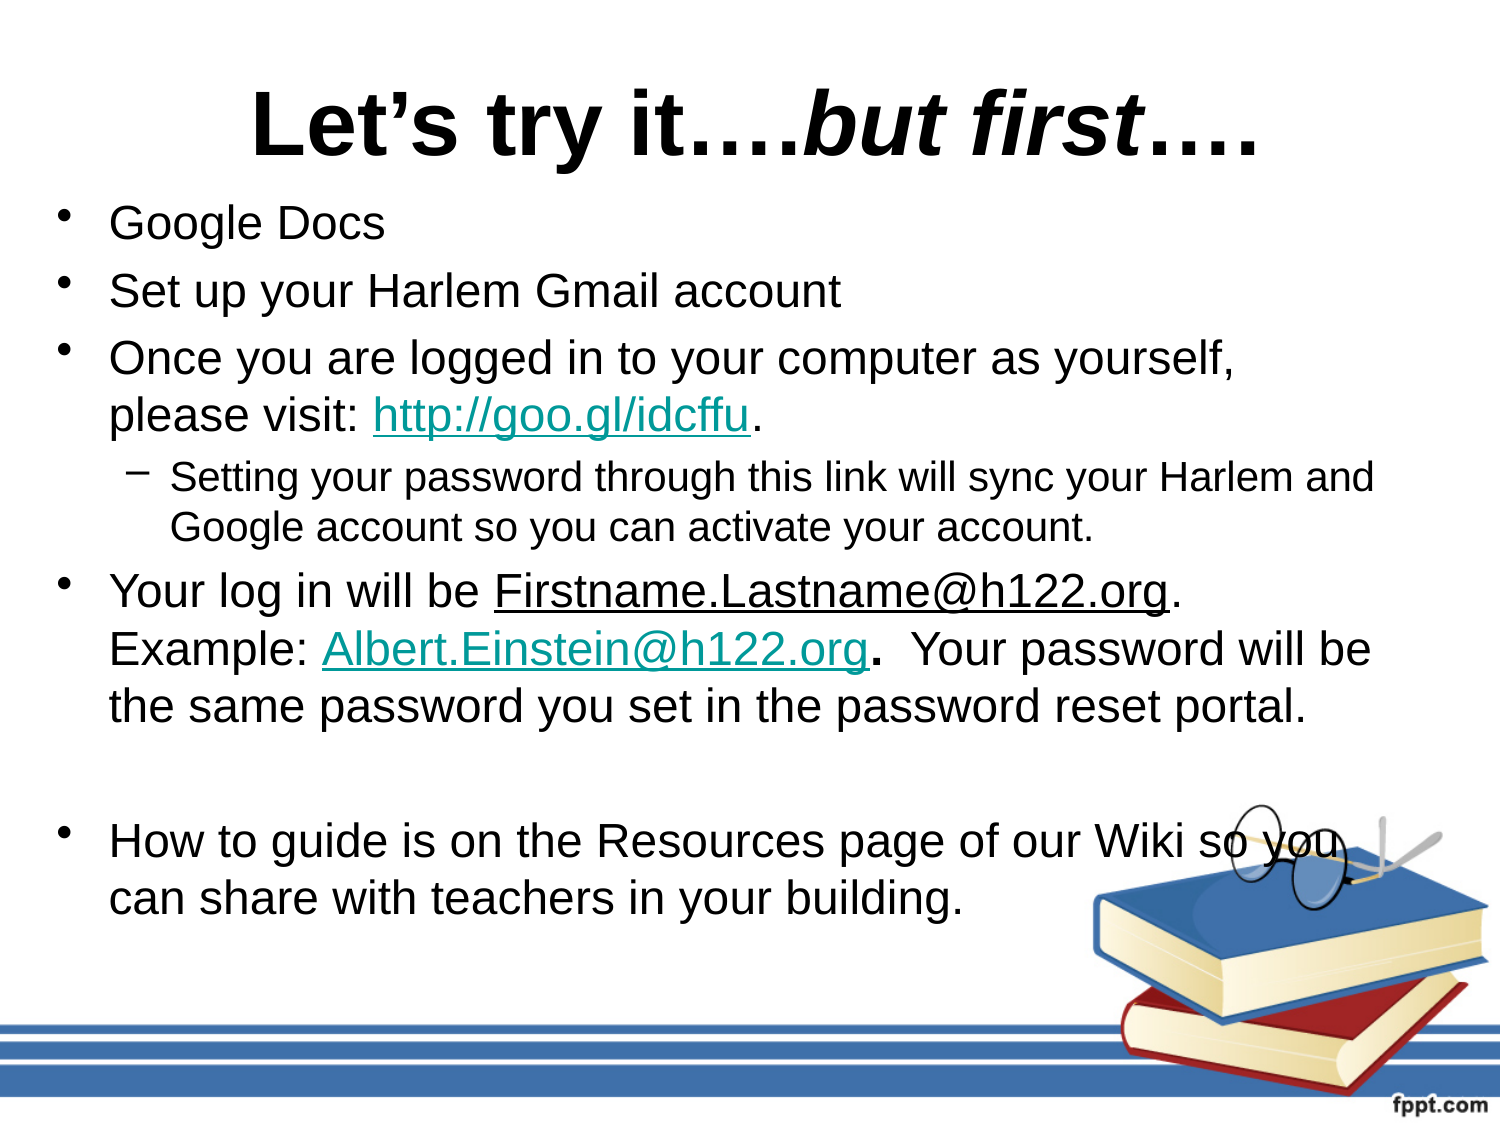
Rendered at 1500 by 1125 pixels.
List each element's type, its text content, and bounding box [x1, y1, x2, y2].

picture [0, 0, 1500, 1125]
title Let’s try it….but first…. [80, 30, 1431, 206]
list Google Docs Set up your Harlem Gmail account Once you are logged in to your computer as yourself, please visit: http://goo.gl/idcffu. Setting your password through this link will sync your Harlem and Google account so you can activate your account. Your log in will be Firstname.Lastname@h122.org. Example: Albert.Einstein@h122.org. Your password will be the same password you set in the password reset portal. How to guide is on the Resources page of our Wiki so you can share with teachers in your building. [41, 184, 1392, 973]
